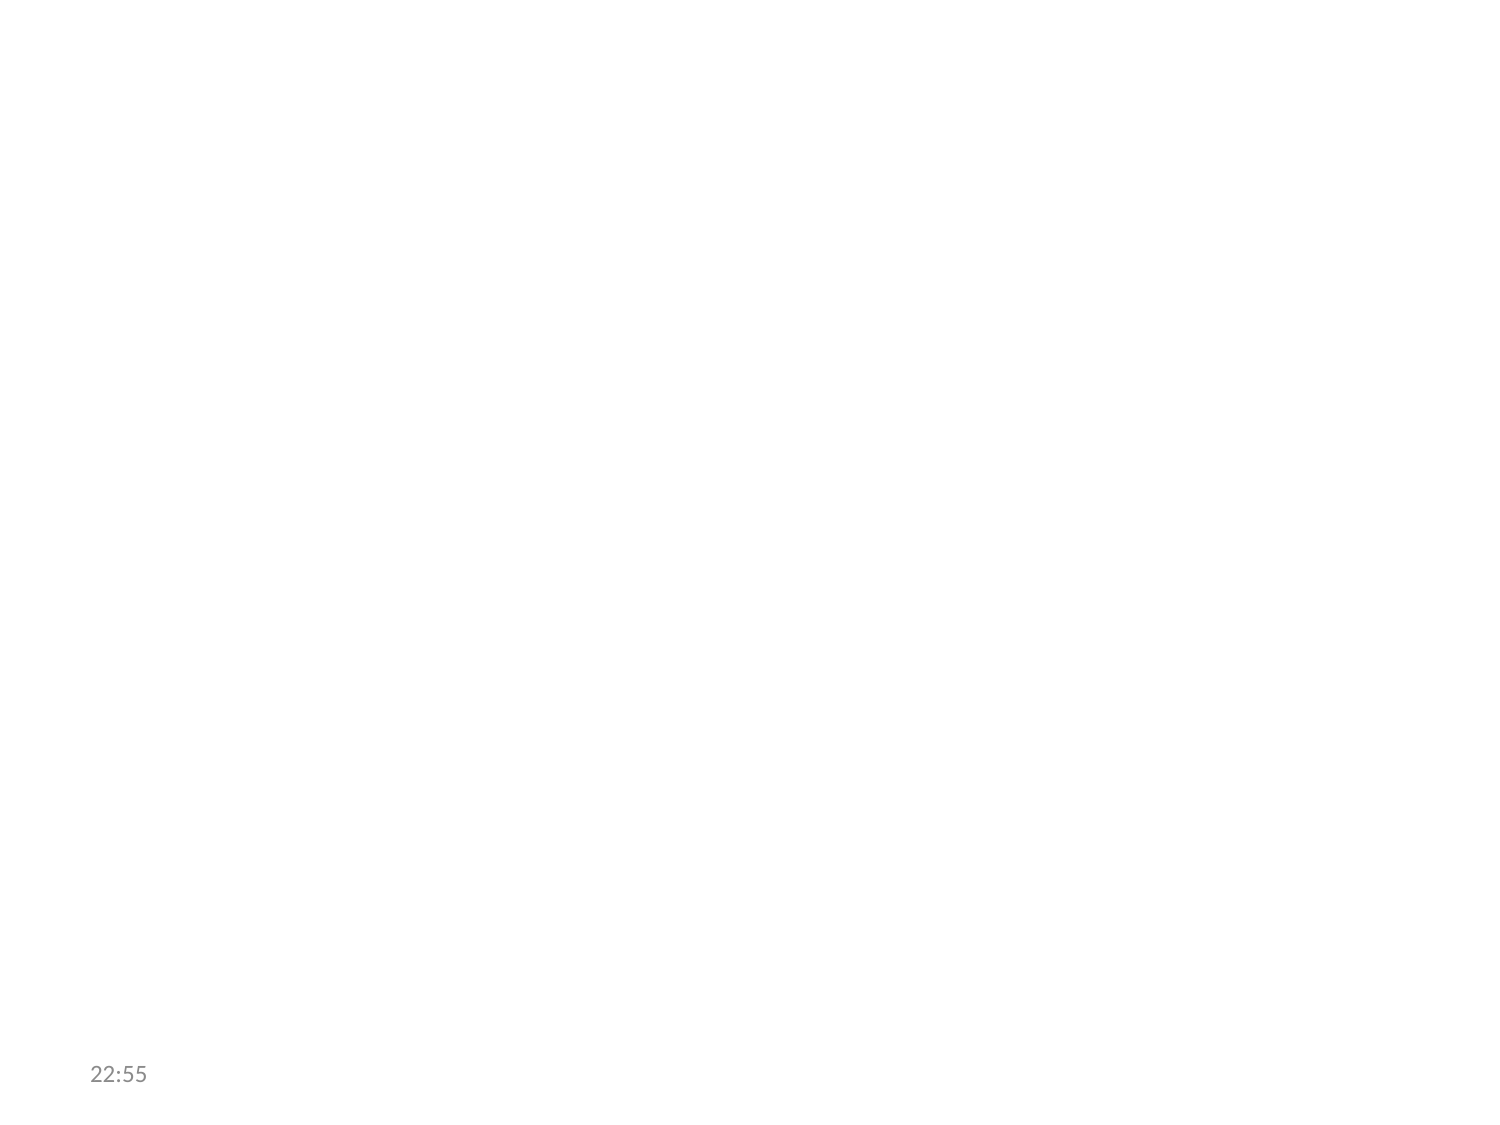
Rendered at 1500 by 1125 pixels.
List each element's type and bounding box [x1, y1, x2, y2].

slide_number [75, 1042, 425, 1103]
